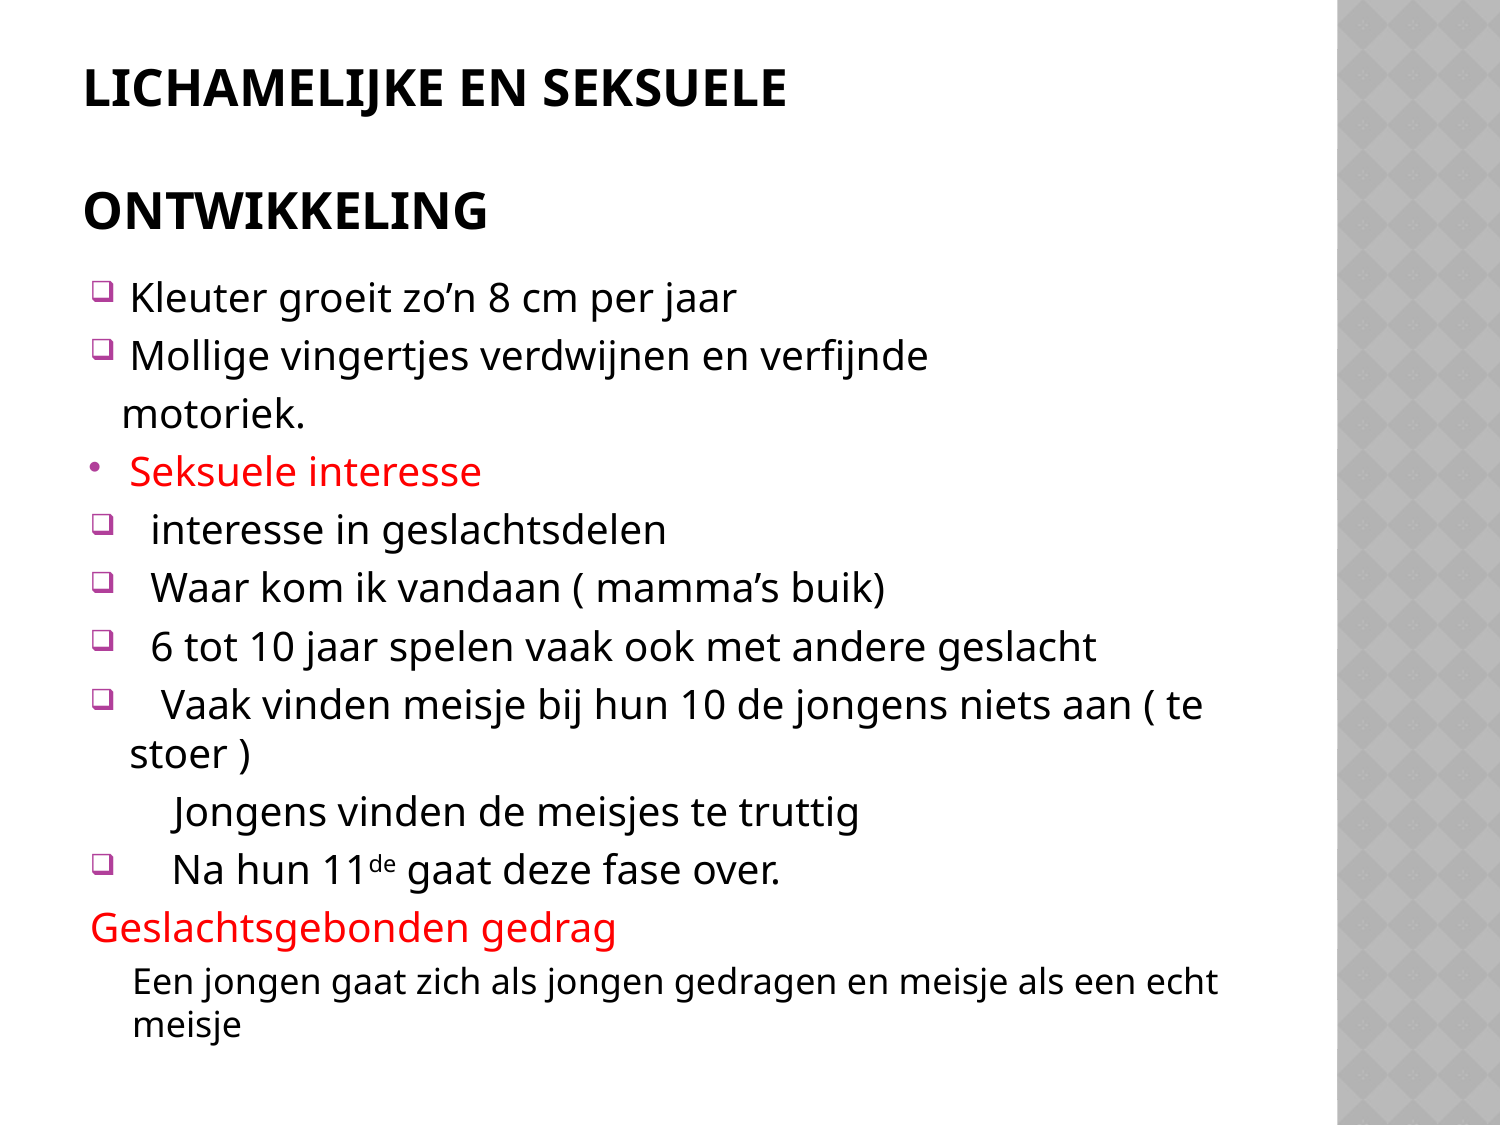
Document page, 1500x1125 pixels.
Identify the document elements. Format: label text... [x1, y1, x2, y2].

list Kleuter groeit zo’n 8 cm per jaar Mollige vingertjes verdwijnen en verfijnde motoriek. Seksuele interesse interesse in geslachtsdelen Waar kom ik vandaan ( mamma’s buik) 6 tot 10 jaar spelen vaak ook met andere geslacht Vaak vinden meisje bij hun 10 de jongens niets aan ( te stoer ) Jongens vinden de meisjes te truttig Na hun 11de gaat deze fase over. Geslachtsgebonden gedrag Een jongen gaat zich als jongen gedragen en meisje als een echt meisje [75, 264, 1263, 1059]
title Lichamelijke en seksuele ontwikkeling [75, 52, 1263, 240]
